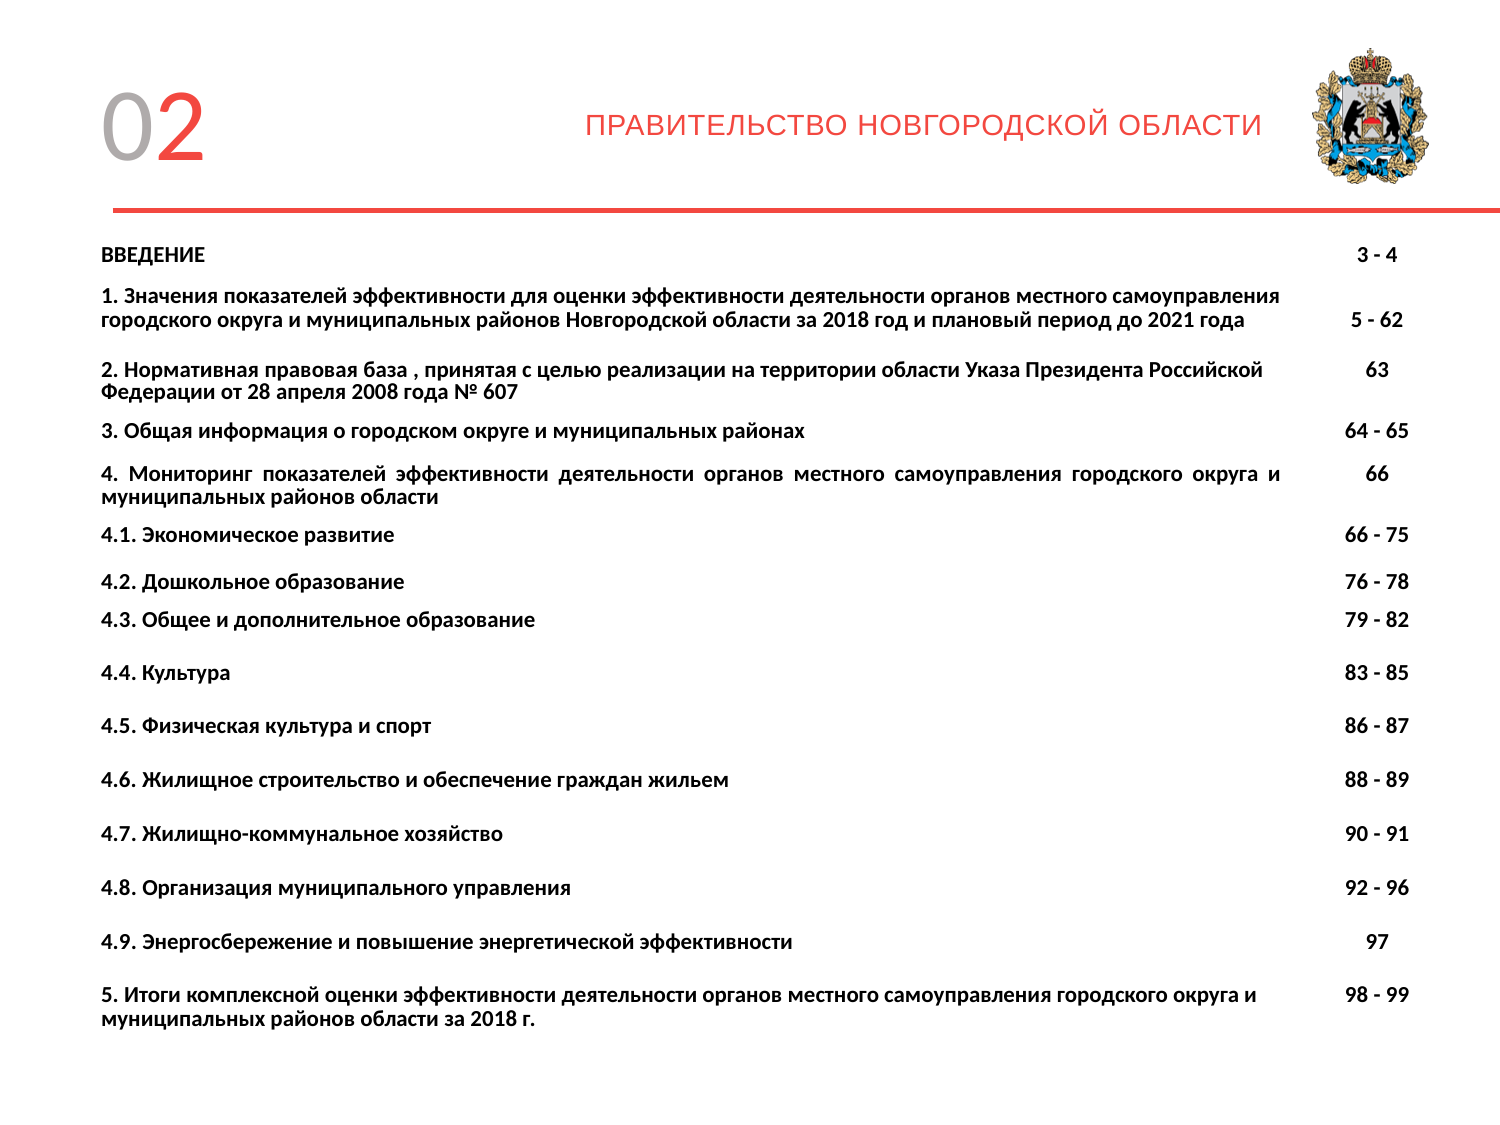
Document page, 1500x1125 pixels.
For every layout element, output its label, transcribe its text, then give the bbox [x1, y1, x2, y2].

table_cell 4.2. Дошкольное образование [87, 565, 1296, 602]
table_cell 4.6. Жилищное строительство и обеспечение граждан жильем [87, 764, 1296, 816]
table_cell 86 - 87 [1298, 710, 1457, 762]
table_cell 66 - 75 [1298, 519, 1457, 564]
table_cell 66 [1298, 457, 1457, 517]
table_header ВВЕДЕНИЕ [87, 238, 1296, 277]
table_header 3 - 4 [1298, 238, 1457, 277]
table_cell 4.5. Физическая культура и спорт [87, 710, 1296, 762]
table_cell 64 - 65 [1298, 415, 1457, 456]
table_cell 4.8. Организация муниципального управления [87, 872, 1296, 924]
table_cell 3. Общая информация о городском округе и муниципальных районах [87, 415, 1296, 456]
table_cell 90 - 91 [1298, 818, 1457, 870]
text_box 02 [86, 48, 223, 189]
table_cell 63 [1298, 353, 1457, 413]
text_box ПРАВИТЕЛЬСТВО НОВГОРОДСКОЙ ОБЛАСТИ [570, 102, 1311, 147]
table_cell 88 - 89 [1298, 764, 1457, 816]
table_cell 83 - 85 [1298, 656, 1457, 708]
table_cell 97 [1298, 925, 1457, 977]
table_cell 4.4. Культура [87, 656, 1296, 708]
picture [1311, 48, 1429, 184]
table_cell 1. Значения показателей эффективности для оценки эффективности деятельности органов местного самоуправления городского округа и муниципальных районов Новгородской области за 2018 год и плановый период до 2021 года [87, 282, 1296, 351]
table_cell 4. Мониторинг показателей эффективности деятельности органов местного самоуправления городского округа и муниципальных районов области [87, 457, 1296, 517]
table_cell 4.1. Экономическое развитие [87, 519, 1296, 564]
table_cell 4.3. Общее и дополнительное образование [87, 604, 1296, 655]
table_cell 5 - 62 [1298, 282, 1457, 351]
table_cell 92 - 96 [1298, 872, 1457, 924]
table_cell 5. Итоги комплексной оценки эффективности деятельности органов местного самоуправления городского округа и муниципальных районов области за 2018 г. [87, 979, 1296, 1039]
table_cell 79 - 82 [1298, 604, 1457, 655]
table_cell 4.7. Жилищно-коммунальное хозяйство [87, 818, 1296, 870]
table_cell 4.9. Энергосбережение и повышение энергетической эффективности [87, 925, 1296, 977]
table_cell 2. Нормативная правовая база , принятая с целью реализации на территории области Указа Президента Российской Федерации от 28 апреля 2008 года № 607 [87, 353, 1296, 413]
table_cell 76 - 78 [1298, 565, 1457, 602]
table_cell 98 - 99 [1298, 979, 1457, 1039]
